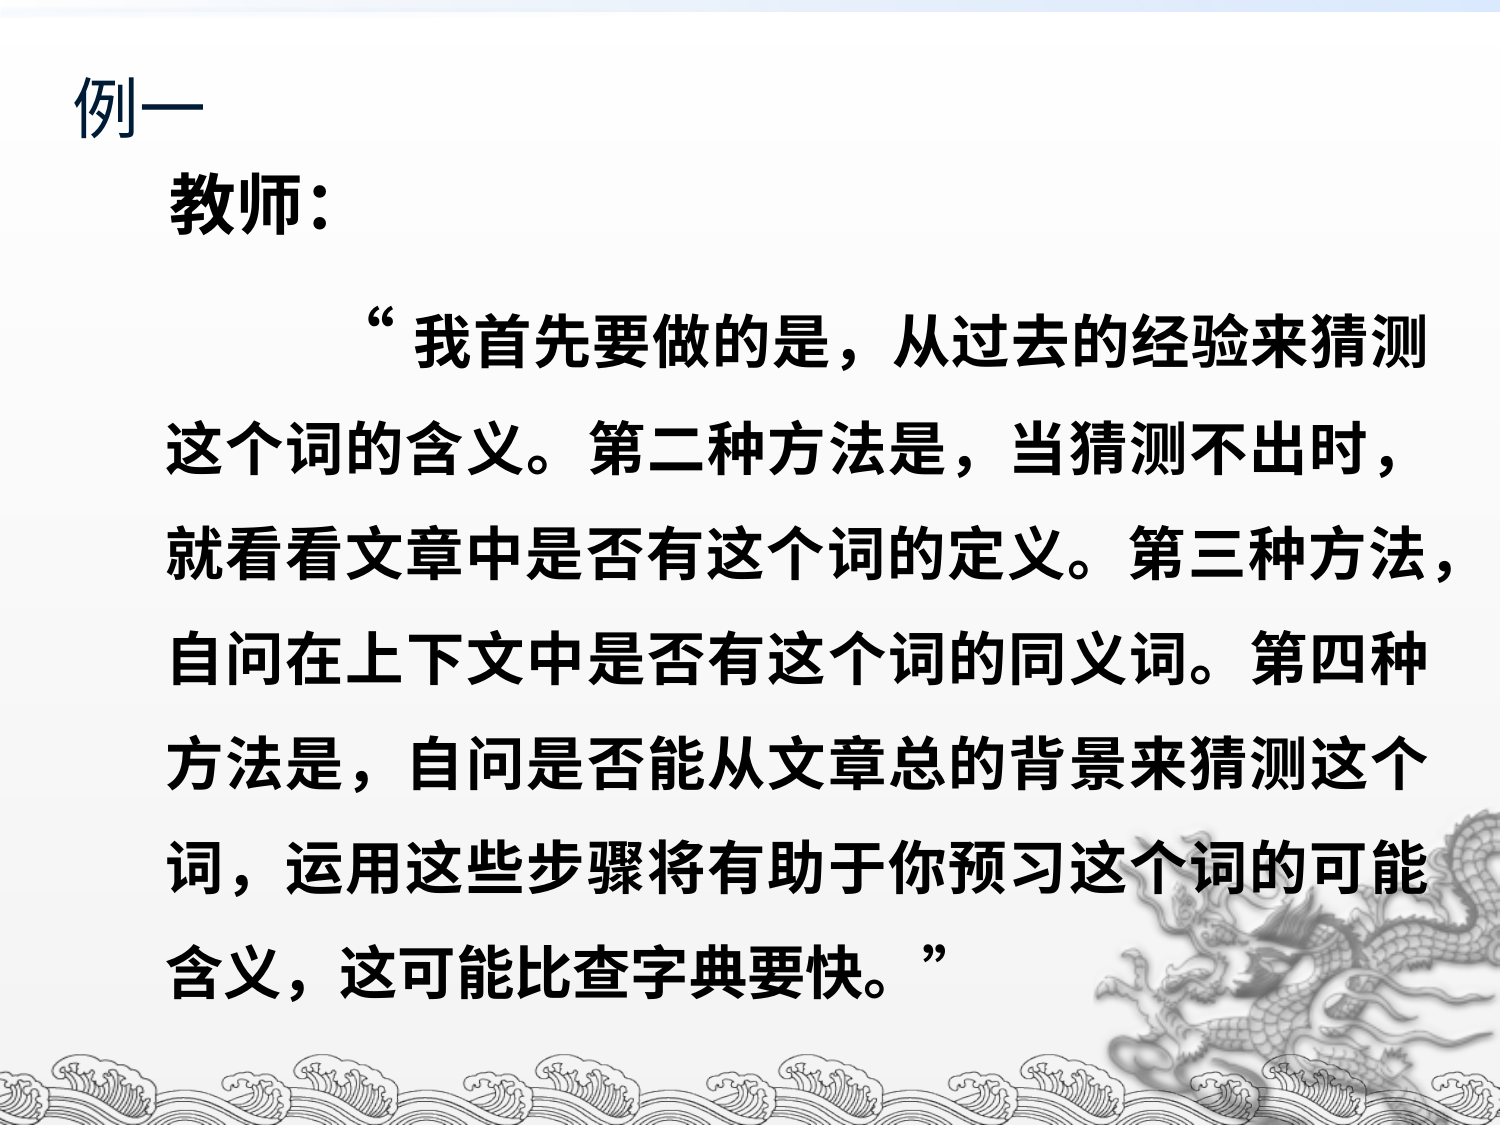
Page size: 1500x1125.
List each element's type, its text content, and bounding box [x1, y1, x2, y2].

title 例一 [57, 38, 458, 176]
list 教师： “我首先要做的是，从过去的经验来猜测这个词的含义。第二种方法是，当猜测不出时，就看看文章中是否有这个词的定义。第三种方法，自问在上下文中是否有这个词的同义词。第四种方法是，自问是否能从文章总的背景来猜测这个词，运用这些步骤将有助于你预习这个词的可能含义，这可能比查字典要快。” [93, 163, 1444, 907]
